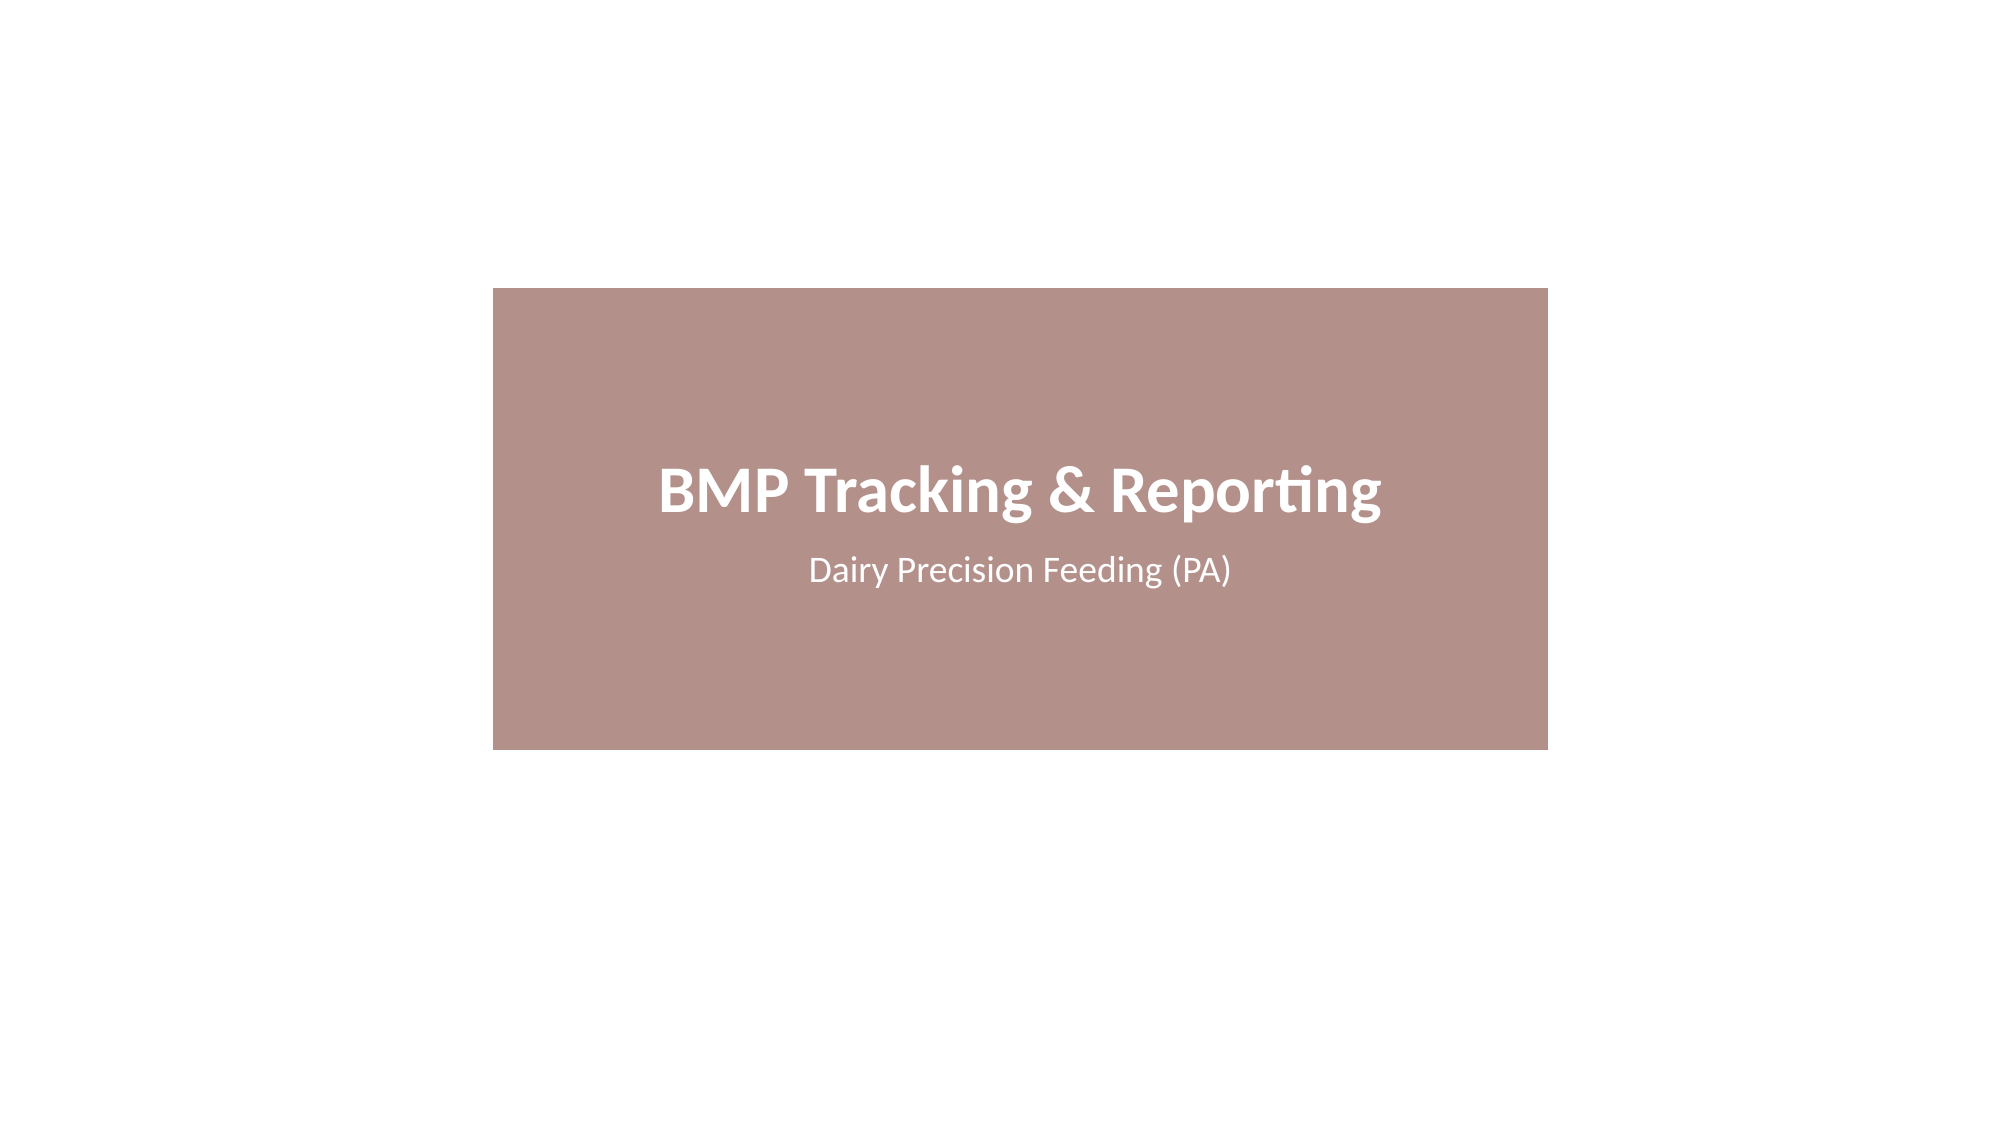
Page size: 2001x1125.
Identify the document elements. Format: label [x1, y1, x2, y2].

text_box [492, 286, 1550, 751]
